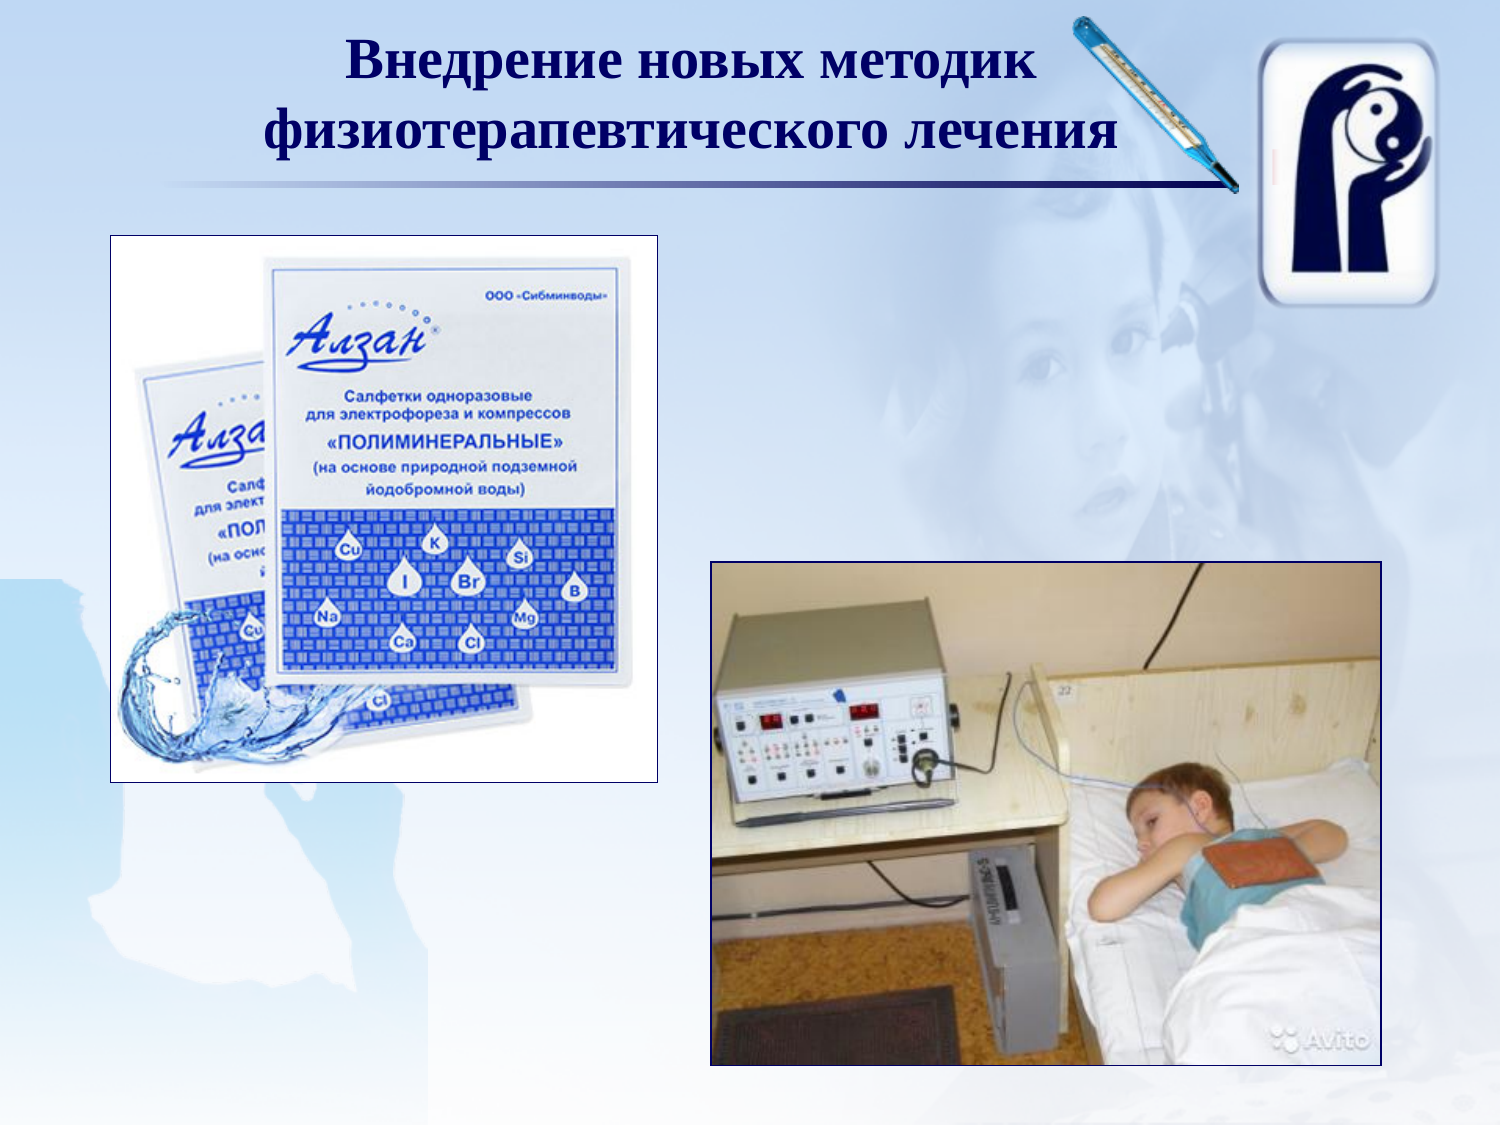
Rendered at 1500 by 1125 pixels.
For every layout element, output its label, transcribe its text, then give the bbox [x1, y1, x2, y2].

title Внедрение новых методик физиотерапевтического лечения [53, 0, 1329, 180]
picture [0, 0, 1500, 1125]
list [110, 235, 658, 783]
